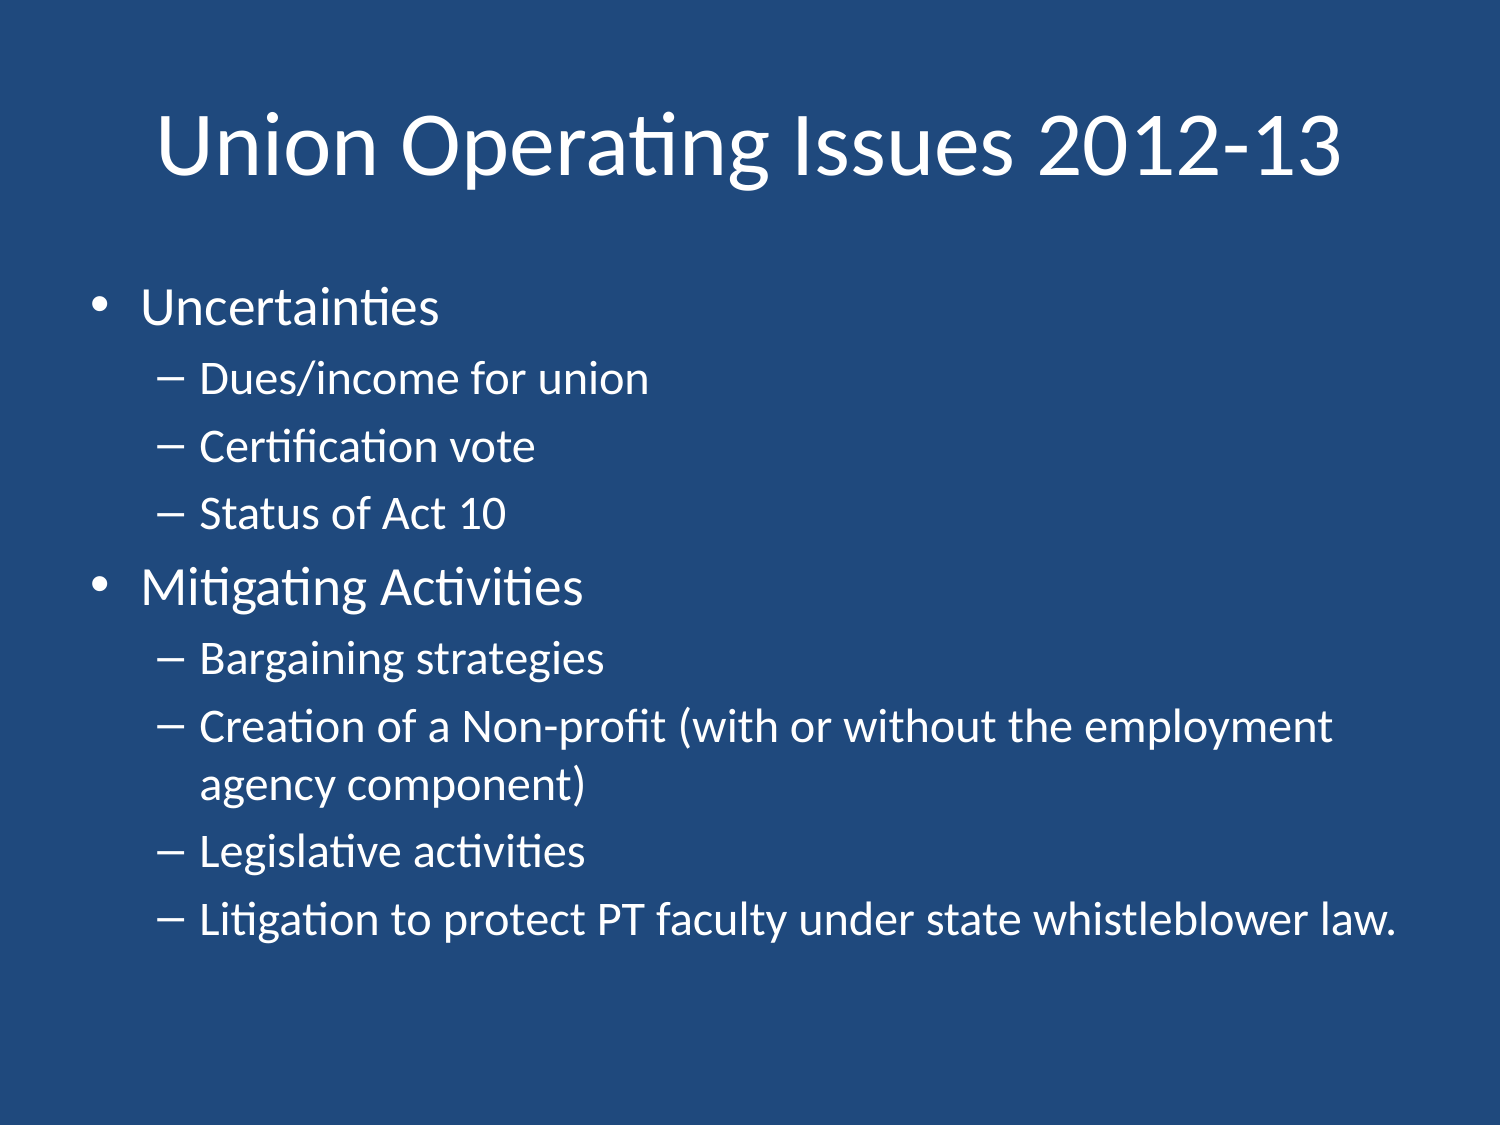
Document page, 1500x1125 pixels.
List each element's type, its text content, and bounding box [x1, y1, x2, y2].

title Union Operating Issues 2012-13 [75, 45, 1425, 233]
list Uncertainties Dues/income for union Certification vote Status of Act 10 Mitigating Activities Bargaining strategies Creation of a Non-profit (with or without the employment agency component) Legislative activities Litigation to protect PT faculty under state whistleblower law. [75, 262, 1425, 1005]
